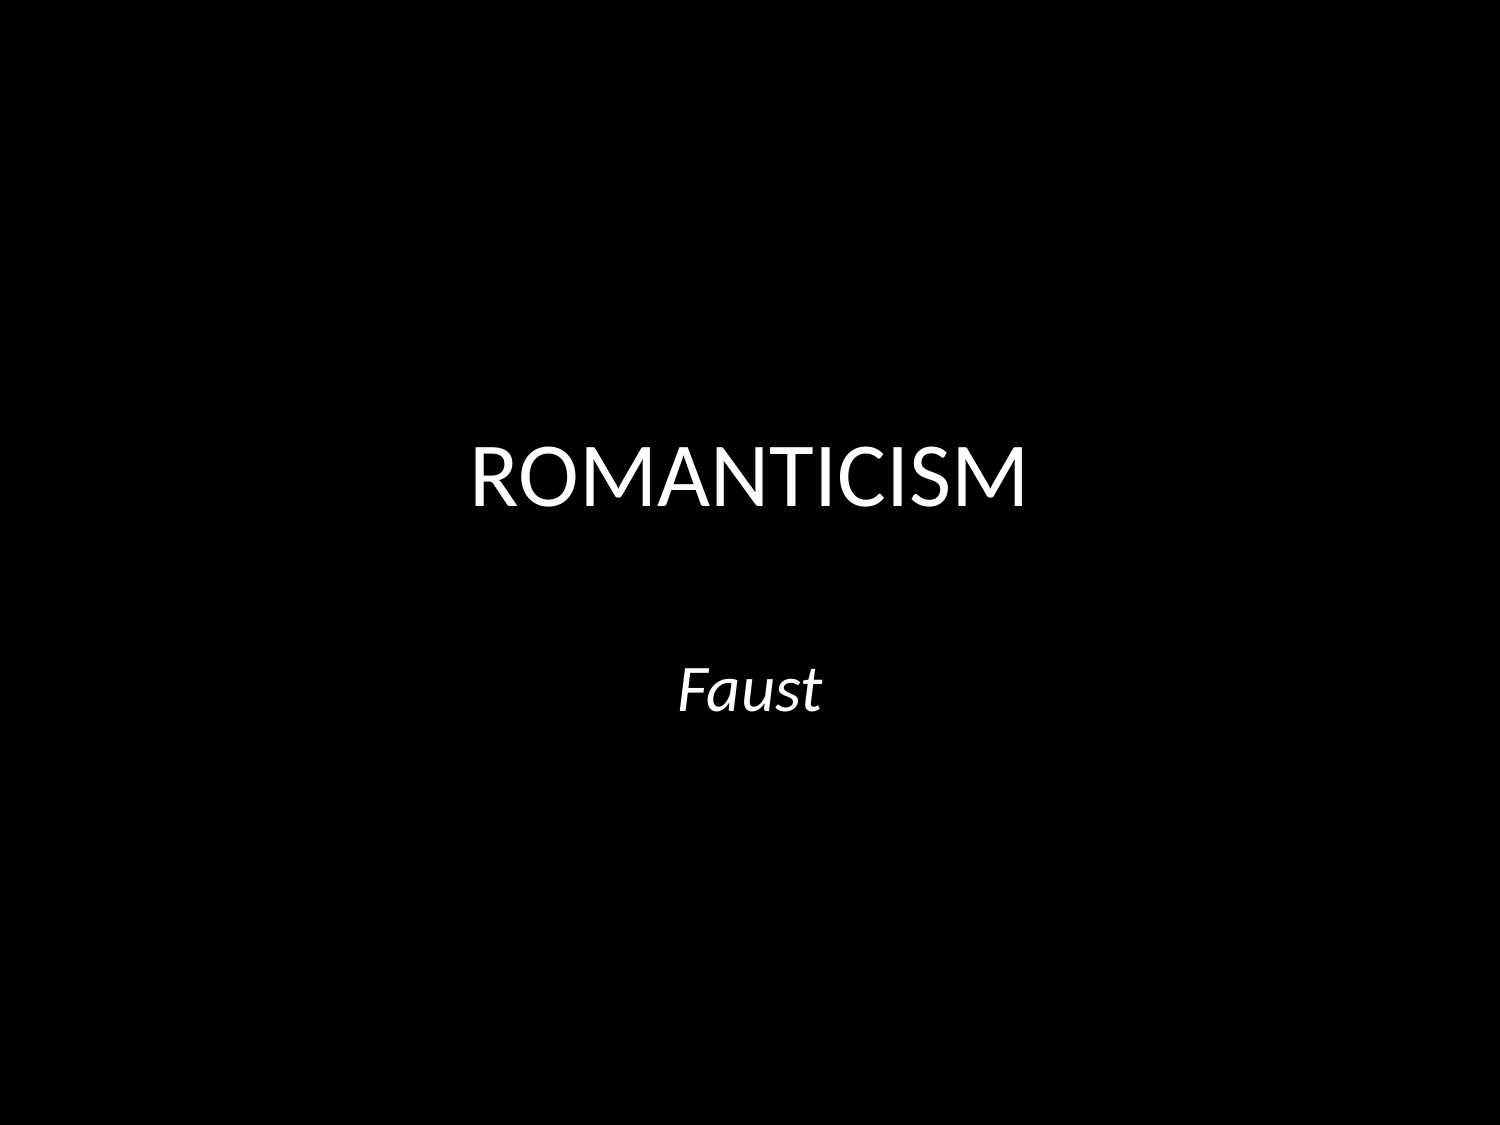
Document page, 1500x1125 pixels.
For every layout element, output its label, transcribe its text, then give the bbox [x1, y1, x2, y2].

title ROMANTICISM [112, 349, 1388, 591]
subtitle Faust [225, 637, 1275, 925]
